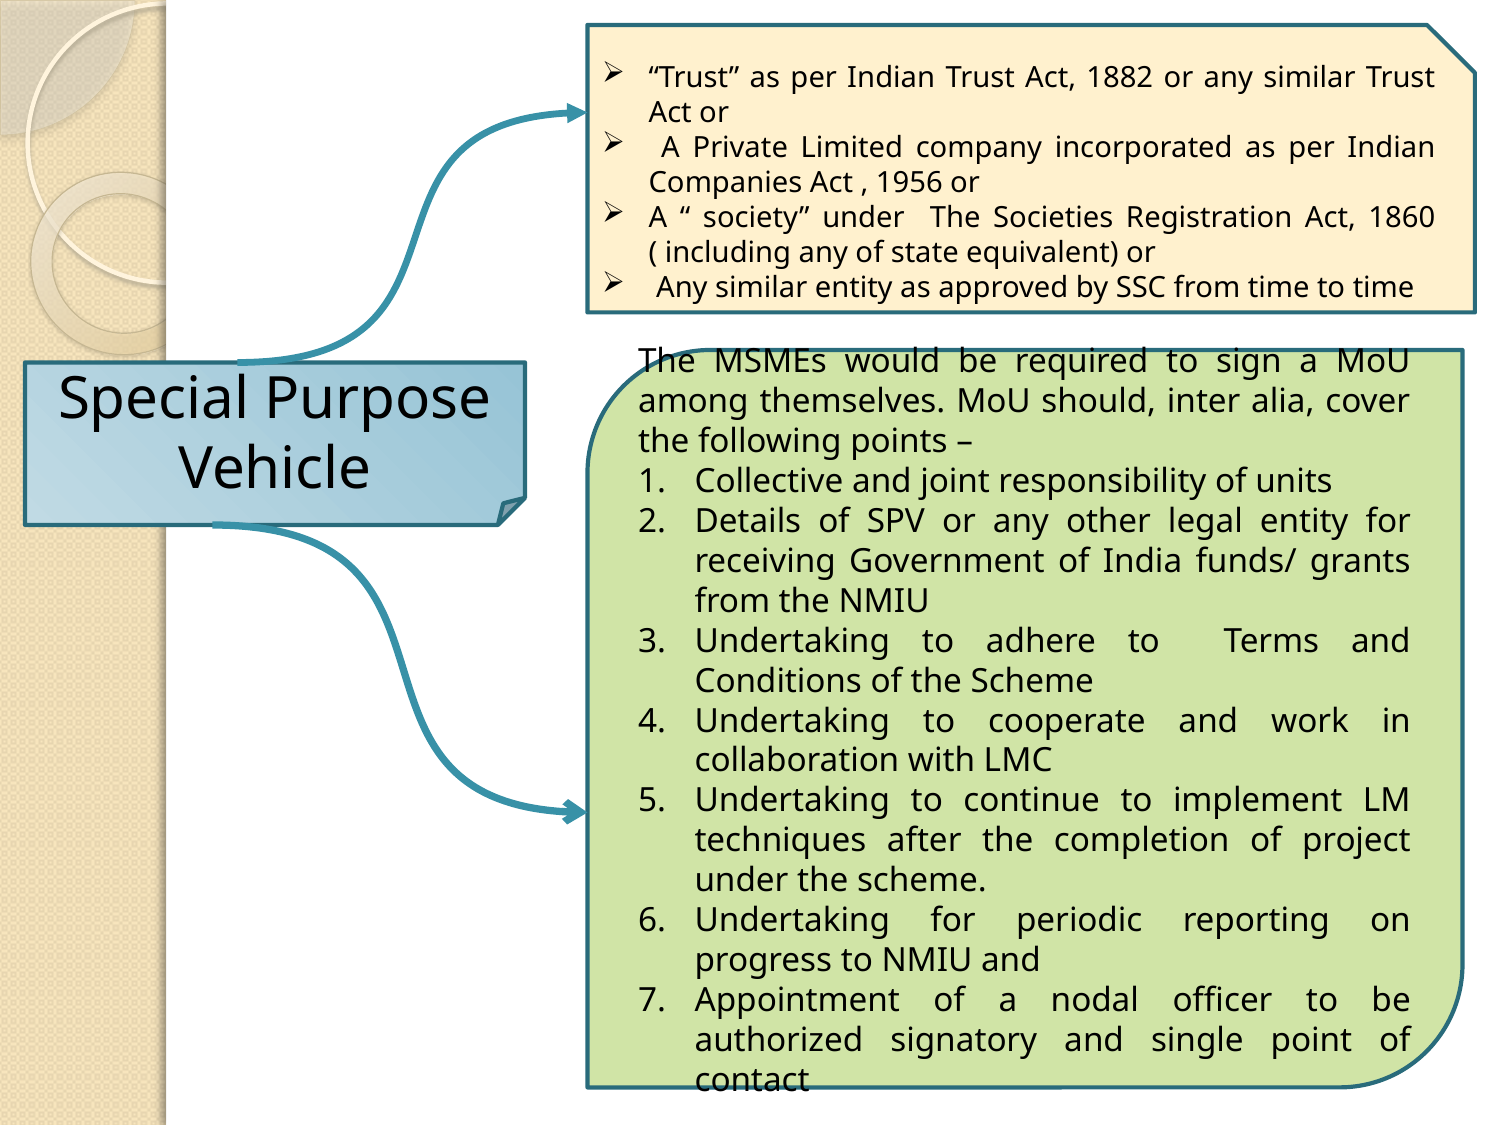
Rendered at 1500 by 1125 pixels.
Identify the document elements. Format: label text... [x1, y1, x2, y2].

text_box Special Purpose Vehicle [22, 360, 528, 528]
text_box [237, 112, 588, 363]
text_box “Trust” as per Indian Trust Act, 1882 or any similar Trust Act or A Private Limited company incorporated as per Indian Companies Act , 1956 or A “ society” under The Societies Registration Act, 1860 ( including any of state equivalent) or Any similar entity as approved by SSC from time to time [585, 22, 1477, 315]
text_box The MSMEs would be required to sign a MoU among themselves. MoU should, inter alia, cover the following points – Collective and joint responsibility of units Details of SPV or any other legal entity for receiving Government of India funds/ grants from the NMIU Undertaking to adhere to Terms and Conditions of the Scheme Undertaking to cooperate and work in collaboration with LMC Undertaking to continue to implement LM techniques after the completion of project under the scheme. Undertaking for periodic reporting on progress to NMIU and Appointment of a nodal officer to be authorized signatory and single point of contact [585, 347, 1465, 1090]
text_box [212, 524, 588, 813]
